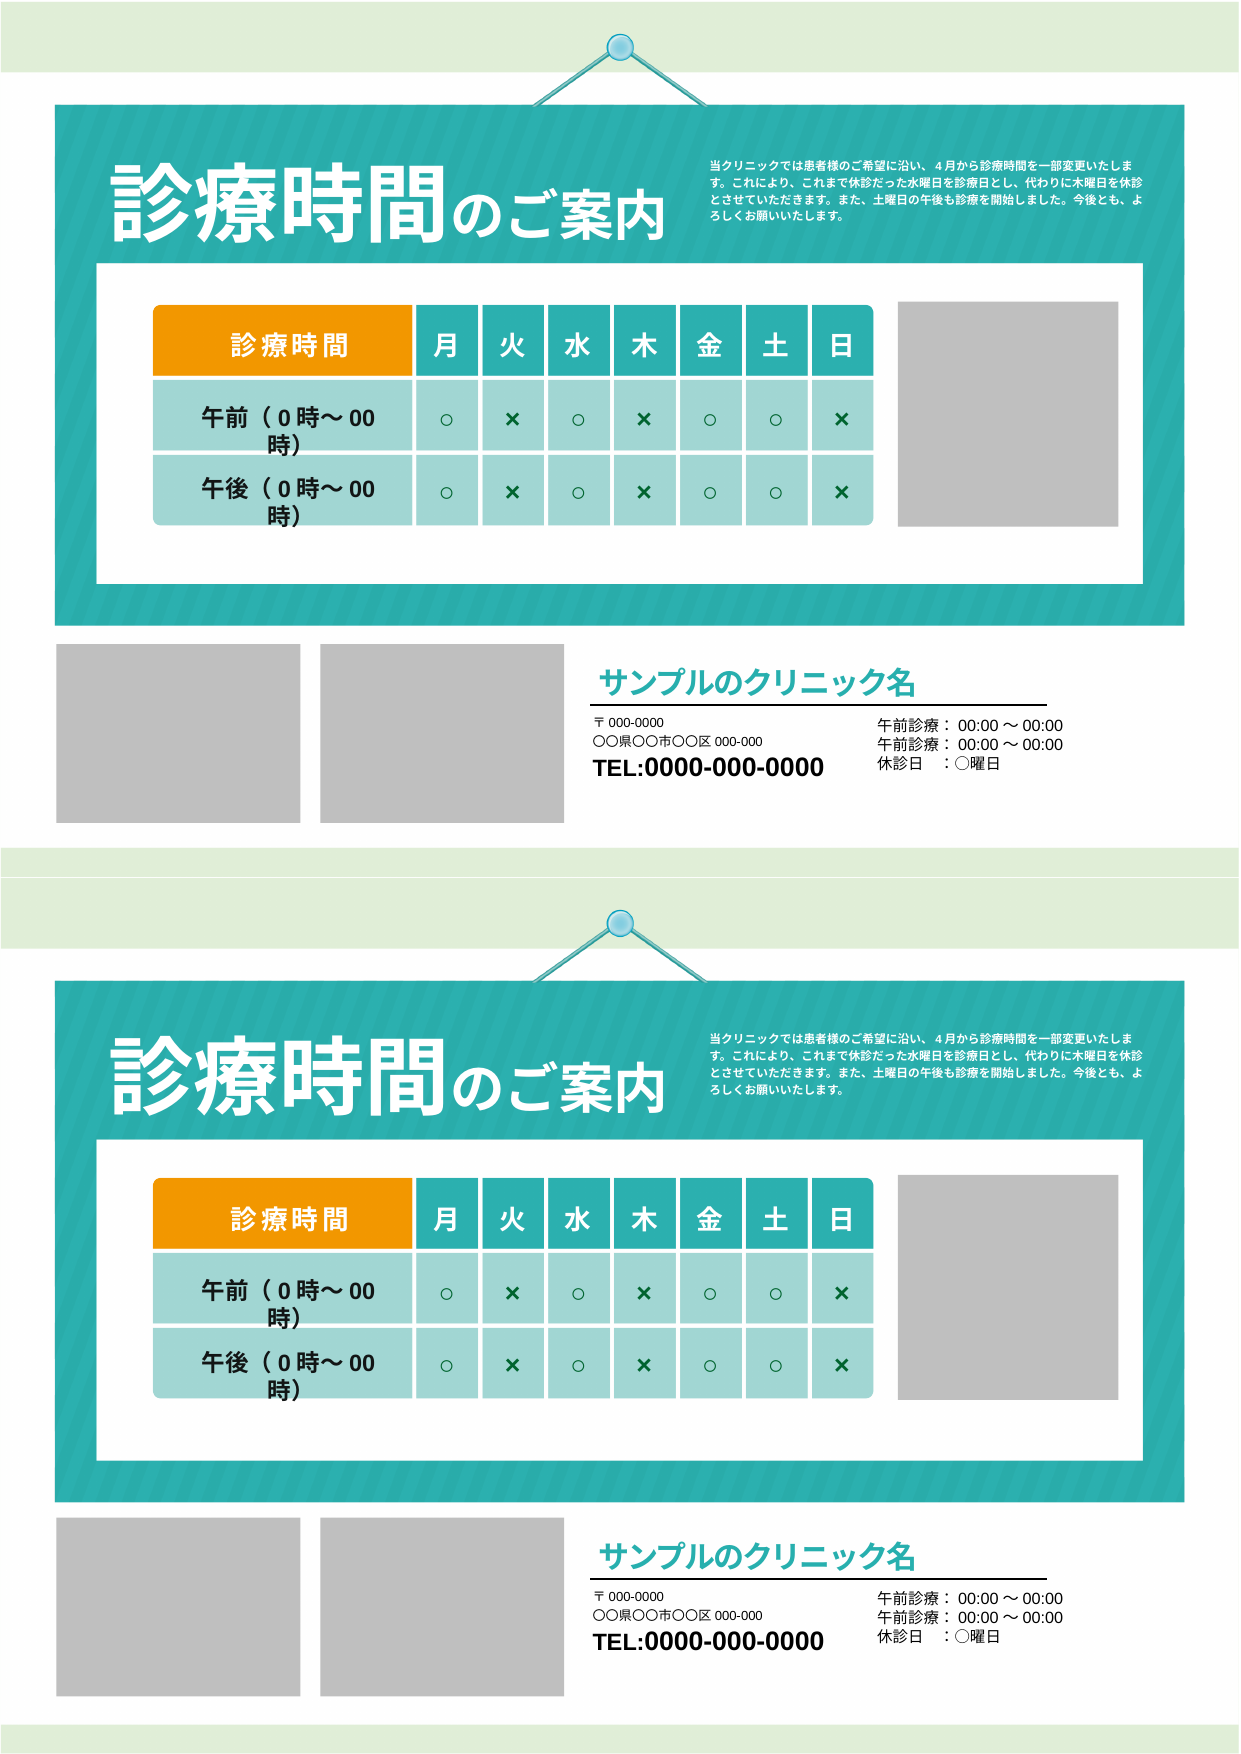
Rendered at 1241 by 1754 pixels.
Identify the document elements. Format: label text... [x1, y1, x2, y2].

text_box サンプルのクリニック名 [584, 656, 1058, 707]
text_box [55, 643, 301, 824]
text_box 〒000-0000 〇〇県〇〇市〇〇区000-000 TEL:0000-000-0000 [577, 707, 863, 809]
text_box 当クリニックでは患者様のご希望に沿い、4月から診療時間を一部変更いたします。これにより、これまで休診だった水曜日を診療日とし、代わりに木曜日を休診とさせていただきます。また、土曜日の午後も診療を開始しました。今後とも、よろしくお願いいたします。 [694, 148, 1158, 231]
text_box 午前診療：00:00～00:00 午前診療：00:00～00:00 休診日 ：○曜日 [862, 1580, 1134, 1653]
text_box [55, 1517, 301, 1697]
text_box [897, 1174, 1119, 1401]
text_box 午前診療：00:00～00:00 午前診療：00:00～00:00 休診日 ：○曜日 [862, 707, 1134, 780]
text_box 診療時間のご案内 [93, 142, 691, 260]
text_box 診療時間のご案内 [93, 1015, 691, 1134]
text_box [319, 643, 565, 824]
text_box 〒000-0000 〇〇県〇〇市〇〇区000-000 TEL:0000-000-0000 [577, 1580, 863, 1683]
text_box [319, 1517, 565, 1697]
text_box 当クリニックでは患者様のご希望に沿い、4月から診療時間を一部変更いたします。これにより、これまで休診だった水曜日を診療日とし、代わりに木曜日を休診とさせていただきます。また、土曜日の午後も診療を開始しました。今後とも、よろしくお願いいたします。 [694, 1021, 1158, 1104]
text_box サンプルのクリニック名 [584, 1529, 1058, 1580]
text_box [897, 301, 1119, 528]
picture [0, 0, 1241, 1754]
